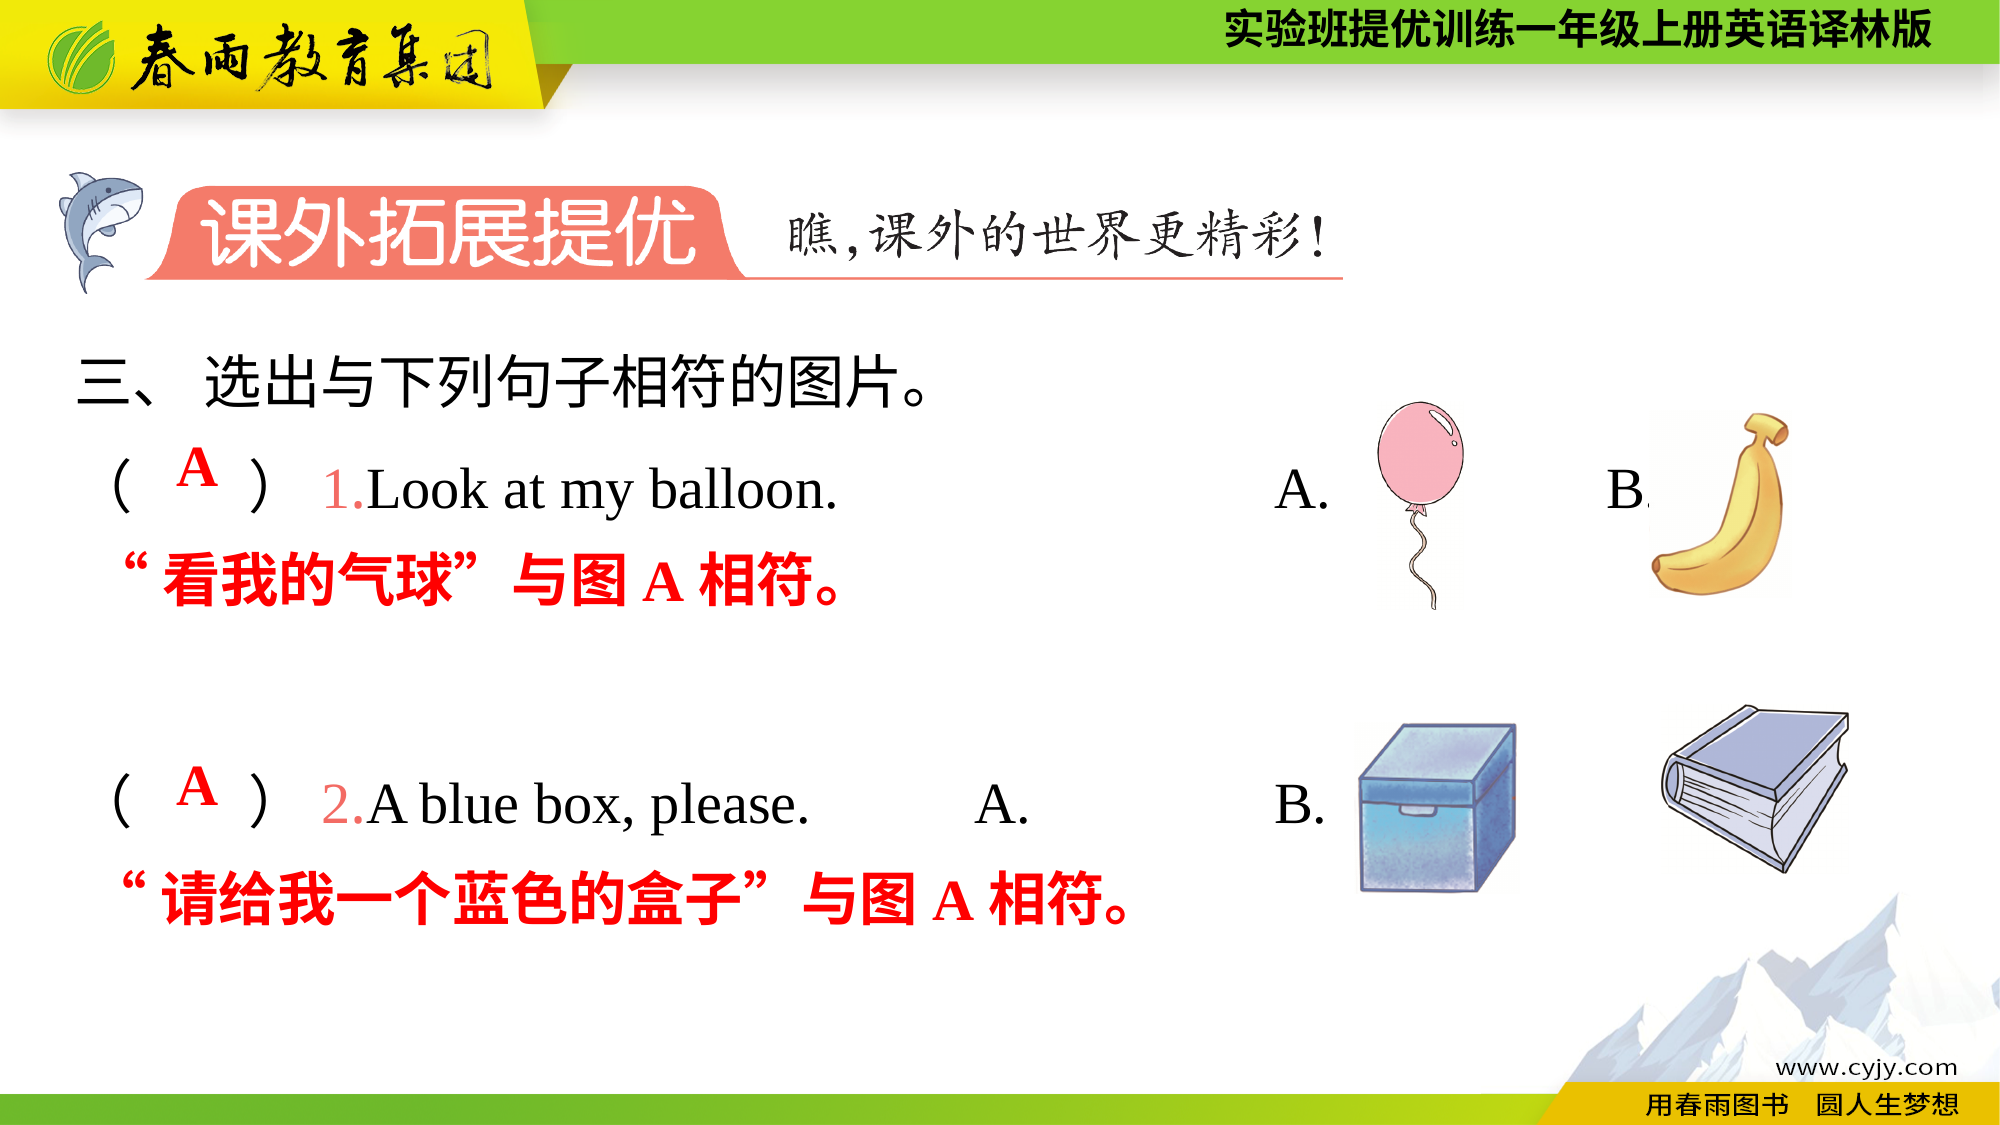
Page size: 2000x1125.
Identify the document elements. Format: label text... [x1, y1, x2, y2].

text_box A [161, 420, 234, 506]
list 三、 选出与下列句子相符的图片。 （ ）1.Look at my balloon. A. B. （ ）2.A blue box, please. A. B. [59, 302, 1944, 848]
text_box “请给我一个蓝色的盒子”与图A相符。 [73, 854, 1178, 940]
picture [0, 0, 2000, 1125]
text_box “看我的气球”与图A相符。 [75, 535, 888, 621]
text_box A [161, 739, 234, 825]
